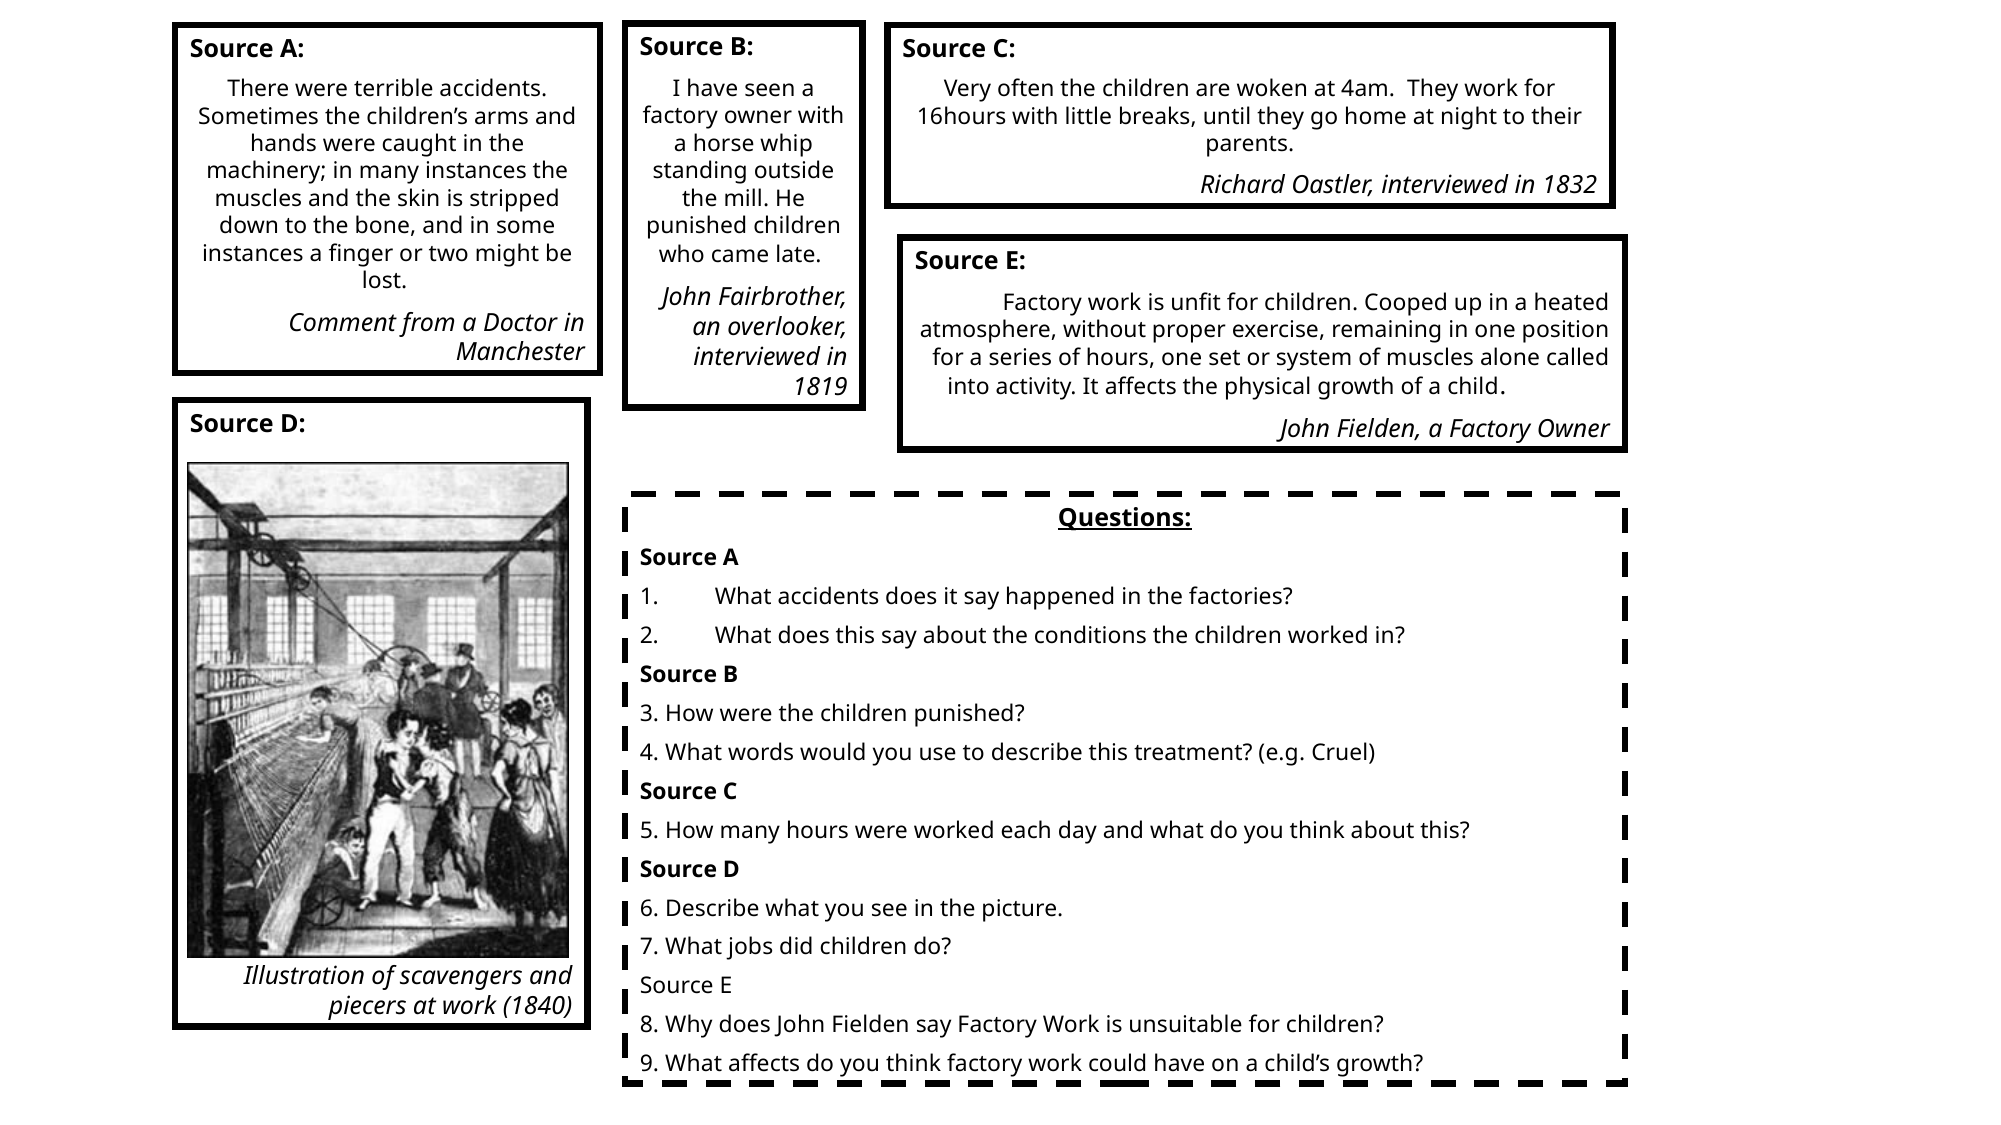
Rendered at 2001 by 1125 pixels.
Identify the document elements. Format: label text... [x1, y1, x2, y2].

text_box Source E: Factory work is unfit for children. Cooped up in a heated atmosphere, without proper exercise, remaining in one position for a series of hours, one set or system of muscles alone called into activity. It affects the physical growth of a child. John Fielden, a Factory Owner [900, 237, 1625, 450]
text_box Source A: There were terrible accidents. Sometimes the children’s arms and hands were caught in the machinery; in many instances the muscles and the skin is stripped down to the bone, and in some instances a finger or two might be lost. Comment from a Doctor in Manchester [174, 24, 600, 374]
text_box Source C: Very often the children are woken at 4am. They work for 16hours with little breaks, until they go home at night to their parents. Richard Oastler, interviewed in 1832 [887, 24, 1613, 206]
picture [187, 462, 569, 958]
text_box Source B: I have seen a factory owner with a horse whip standing outside the mill. He punished children who came late. John Fairbrother, an overlooker, interviewed in 1819 [624, 23, 863, 408]
text_box Questions: Source A What accidents does it say happened in the factories? What does this say about the conditions the children worked in? Source B 3. How were the children punished? 4. What words would you use to describe this treatment? (e.g. Cruel) Source C 5. How many hours were worked each day and what do you think about this? Source D 6. Describe what you see in the picture. 7. What jobs did children do? Source E 8. Why does John Fielden say Factory Work is unsuitable for children? 9. What affects do you think factory work could have on a child’s growth? [624, 493, 1625, 1084]
text_box Source D: Illustration of scavengers and piecers at work (1840) [174, 399, 588, 1027]
